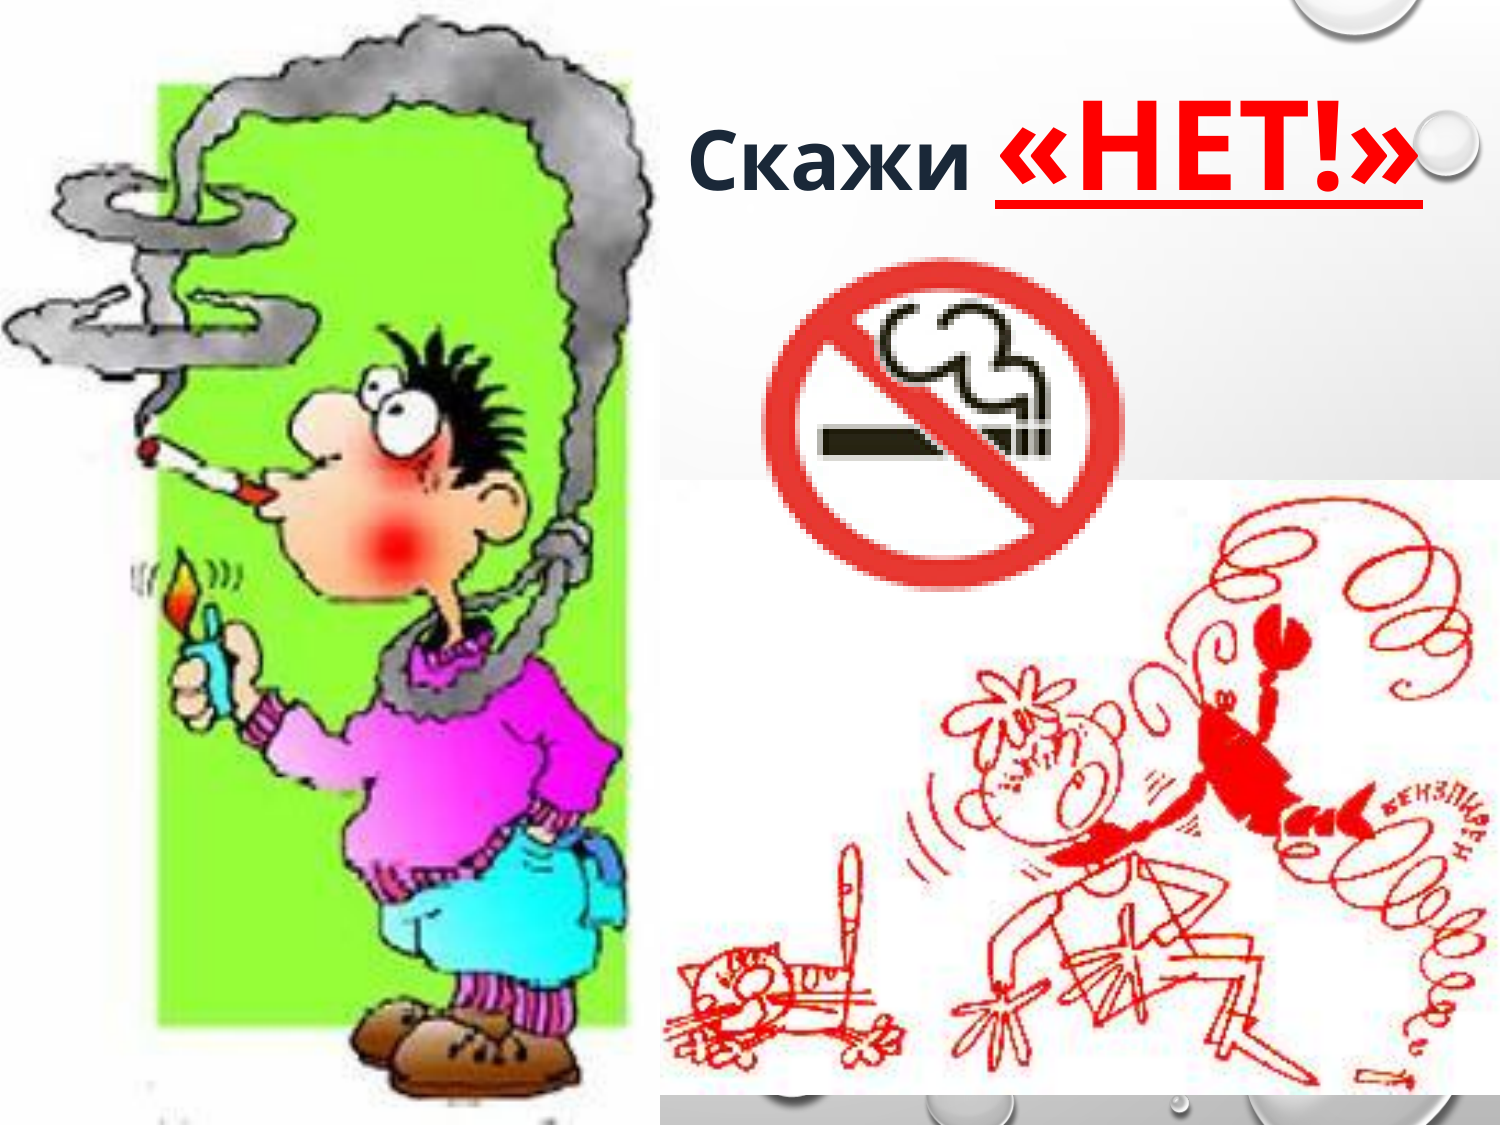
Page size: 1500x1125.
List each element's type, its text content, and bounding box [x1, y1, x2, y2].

text_box Скажи «НЕТ!» [665, 58, 1500, 224]
picture [0, 0, 1500, 1125]
